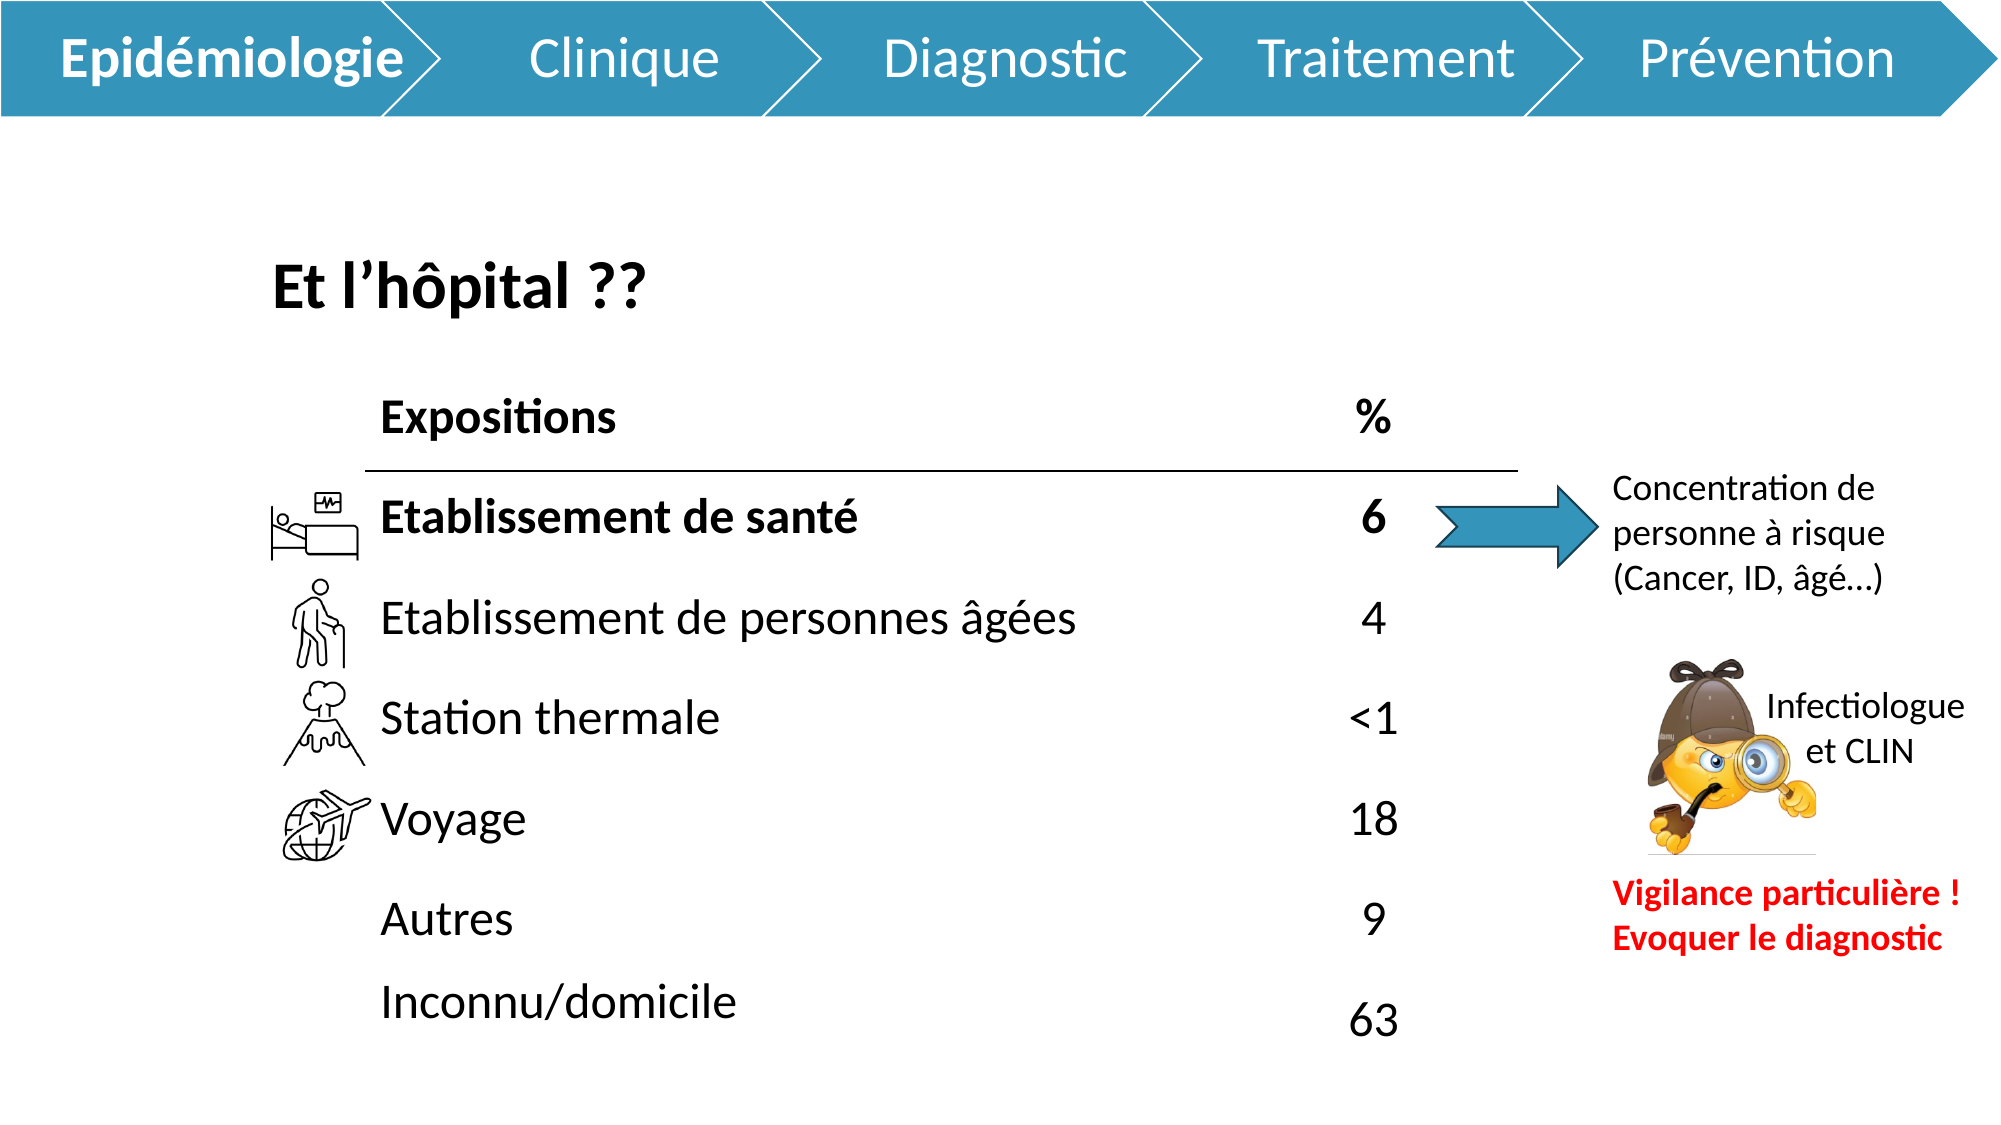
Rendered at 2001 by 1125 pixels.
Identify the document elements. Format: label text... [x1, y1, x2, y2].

table_cell Etablissement de santé [365, 472, 1230, 572]
table_cell 6 [1230, 472, 1518, 572]
table_cell Inconnu/domicile [365, 973, 1230, 1074]
table_cell <1 [1230, 672, 1518, 773]
table_cell Station thermale [369, 672, 1230, 773]
picture [1647, 659, 1817, 855]
table_cell 9 [1230, 873, 1518, 973]
table_header % [1230, 371, 1518, 470]
table_cell Autres [365, 873, 1230, 973]
table_header Expositions [365, 371, 1230, 470]
text_box Concentration de personne à risque (Cancer, ID, âgé…) Vigilance particulière ! Evoquer le diagnostic [1597, 455, 1982, 966]
text_box Infectiologue et CLIN [1817, 673, 1981, 779]
text_box [1434, 484, 1597, 569]
table_cell 18 [1230, 773, 1518, 873]
text_box Et l’hôpital ?? [257, 234, 804, 329]
table_cell Etablissement de personnes âgées [369, 572, 1230, 672]
table_cell Voyage [374, 773, 1230, 873]
table_cell 4 [1230, 572, 1518, 672]
picture [264, 476, 375, 876]
table_cell 63 [1230, 973, 1518, 1074]
